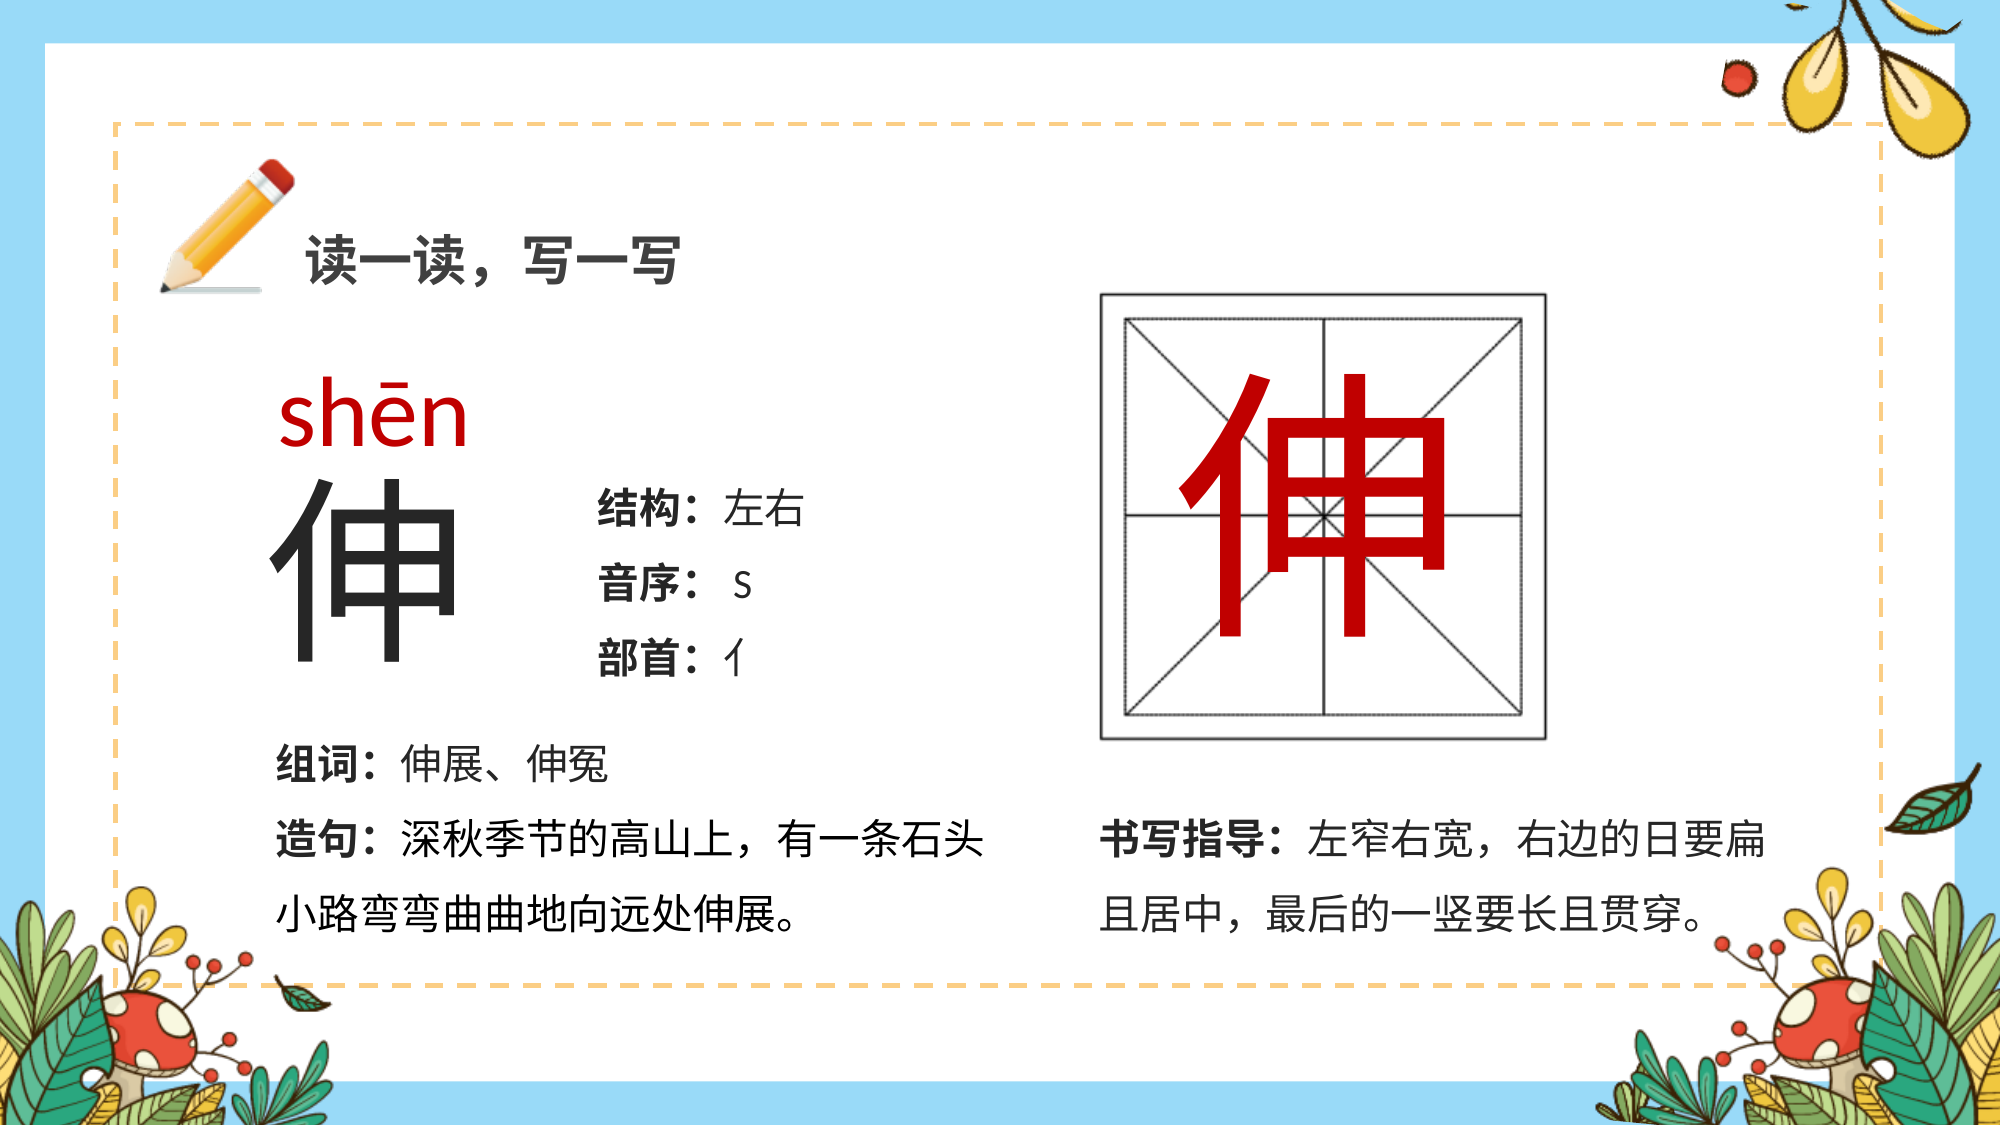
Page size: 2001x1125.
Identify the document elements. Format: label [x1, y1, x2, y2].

picture [1050, 236, 1595, 781]
text_box [136, 136, 822, 316]
text_box [0, 0, 2000, 1125]
